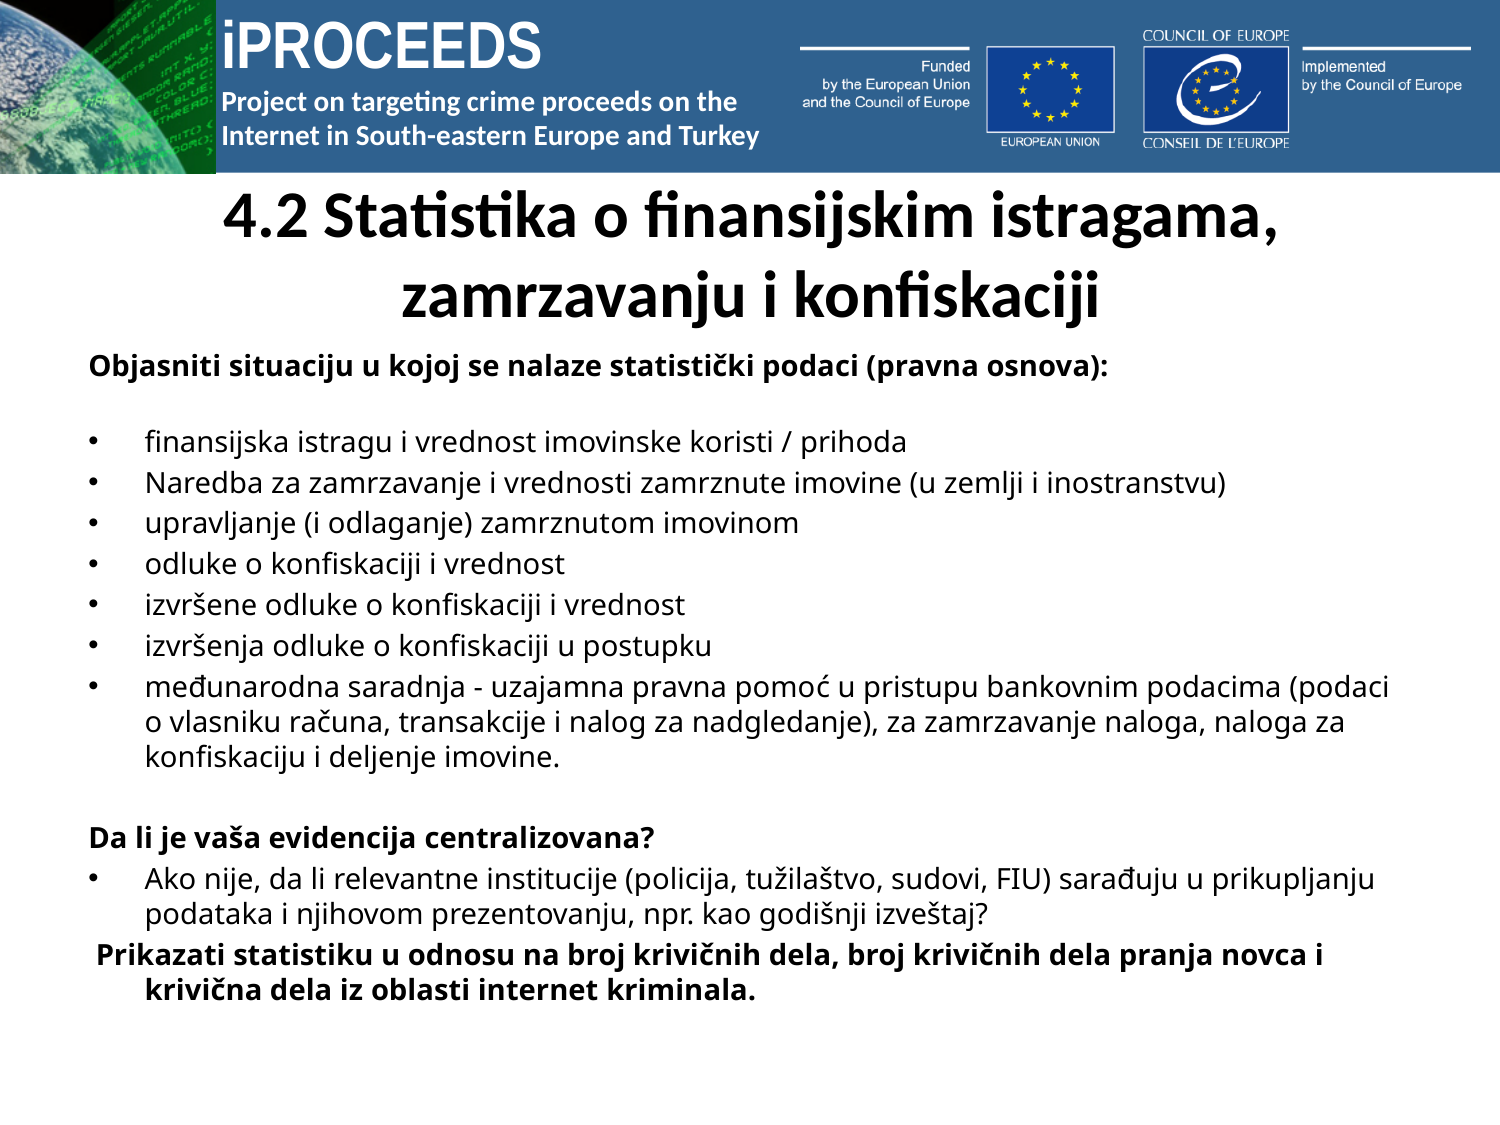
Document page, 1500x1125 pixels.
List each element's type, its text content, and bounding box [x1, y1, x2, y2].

list Objasniti situaciju u kojoj se nalaze statistički podaci (pravna osnova): finansijska istragu i vrednost imovinske koristi / prihoda Naredba za zamrzavanje i vrednosti zamrznute imovine (u zemlji i inostranstvu) upravljanje (i odlaganje) zamrznutom imovinom odluke o konfiskaciji i vrednost izvršene odluke o konfiskaciji i vrednost izvršenja odluke o konfiskaciji u postupku međunarodna saradnja - uzajamna pravna pomoć u pristupu bankovnim podacima (podaci o vlasniku računa, transakcije i nalog za nadgledanje), za zamrzavanje naloga, naloga za konfiskaciju i deljenje imovine. Da li je vaša evidencija centralizovana? Ako nije, da li relevantne institucije (policija, tužilaštvo, sudovi, FIU) sarađuju u prikupljanju podataka i njihovom prezentovanju, npr. kao godišnji izveštaj? Prikazati statistiku u odnosu na broj krivičnih dela, broj krivičnih dela pranja novca i krivična dela iz oblasti internet kriminala. [73, 339, 1424, 1044]
title 4.2 Statistika o finansijskim istragama, zamrzavanju i konfiskaciji [76, 172, 1428, 329]
picture [0, 0, 216, 174]
picture [800, 30, 1471, 148]
